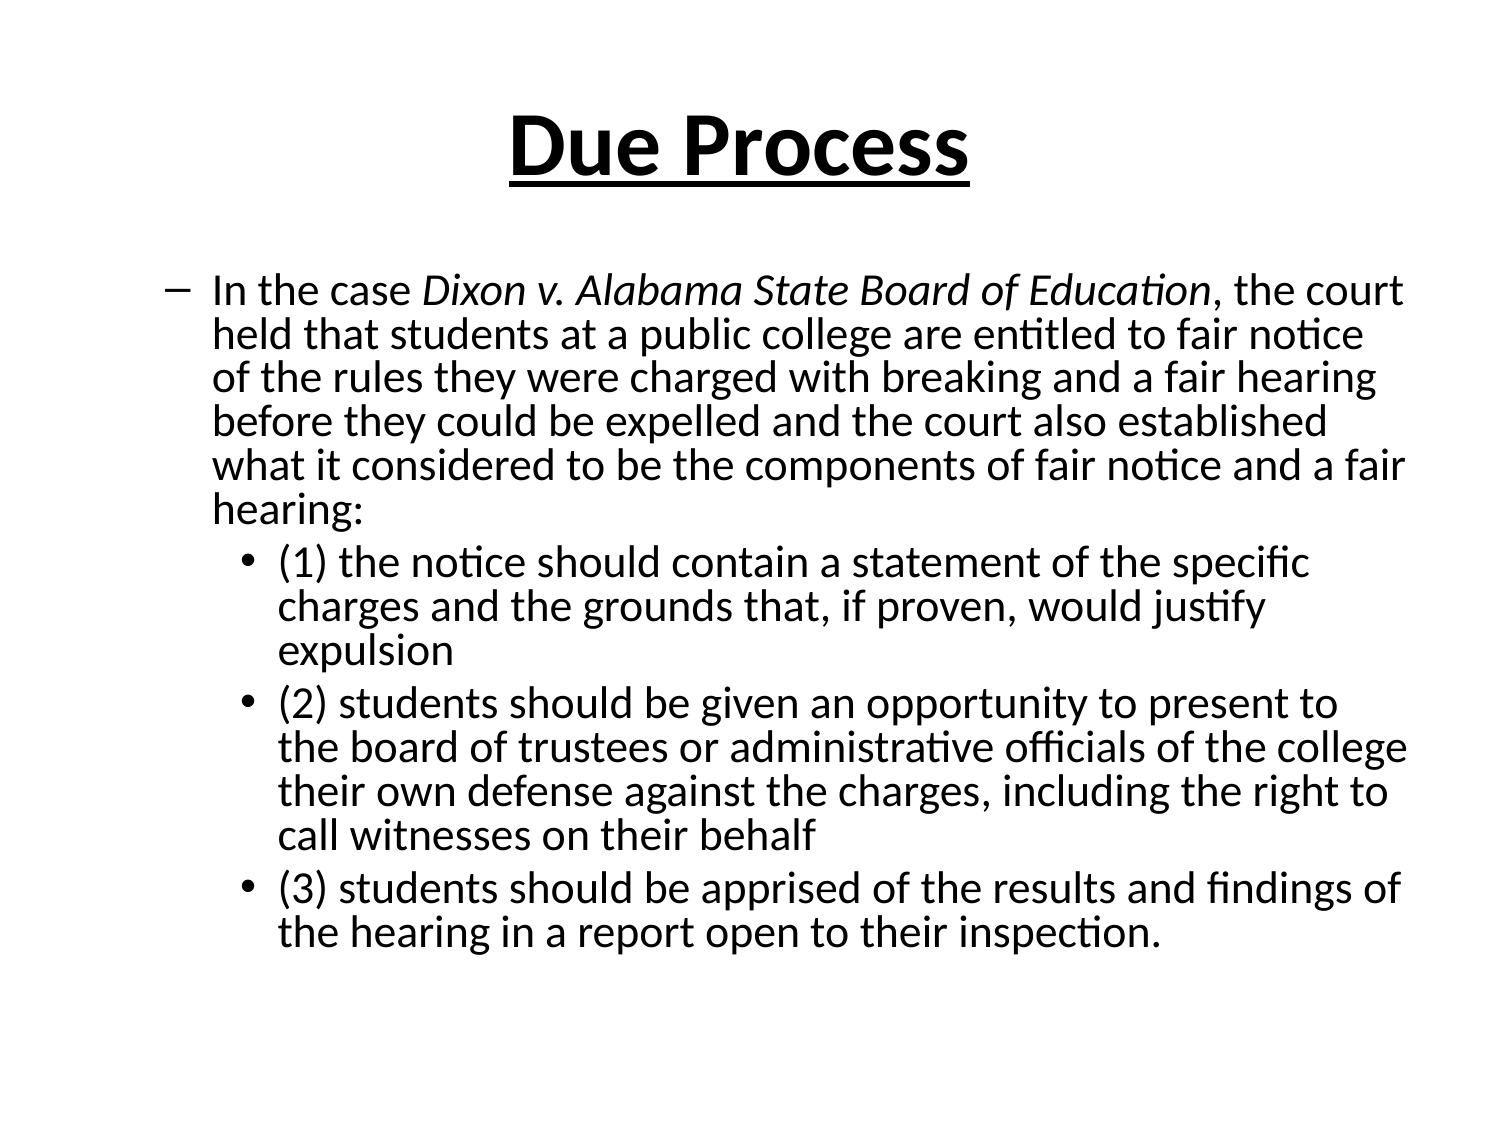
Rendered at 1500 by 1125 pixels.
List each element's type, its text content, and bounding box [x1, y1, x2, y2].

title Due Process [74, 44, 1426, 233]
list In the case Dixon v. Alabama State Board of Education, the court held that students at a public college are entitled to fair notice of the rules they were charged with breaking and a fair hearing before they could be expelled and the court also established what it considered to be the components of fair notice and a fair hearing: (1) the notice should contain a statement of the specific charges and the grounds that, if proven, would justify expulsion (2) students should be given an opportunity to present to the board of trustees or administrative officials of the college their own defense against the charges, including the right to call witnesses on their behalf (3) students should be apprised of the results and findings of the hearing in a report open to their inspection. [74, 262, 1426, 1006]
